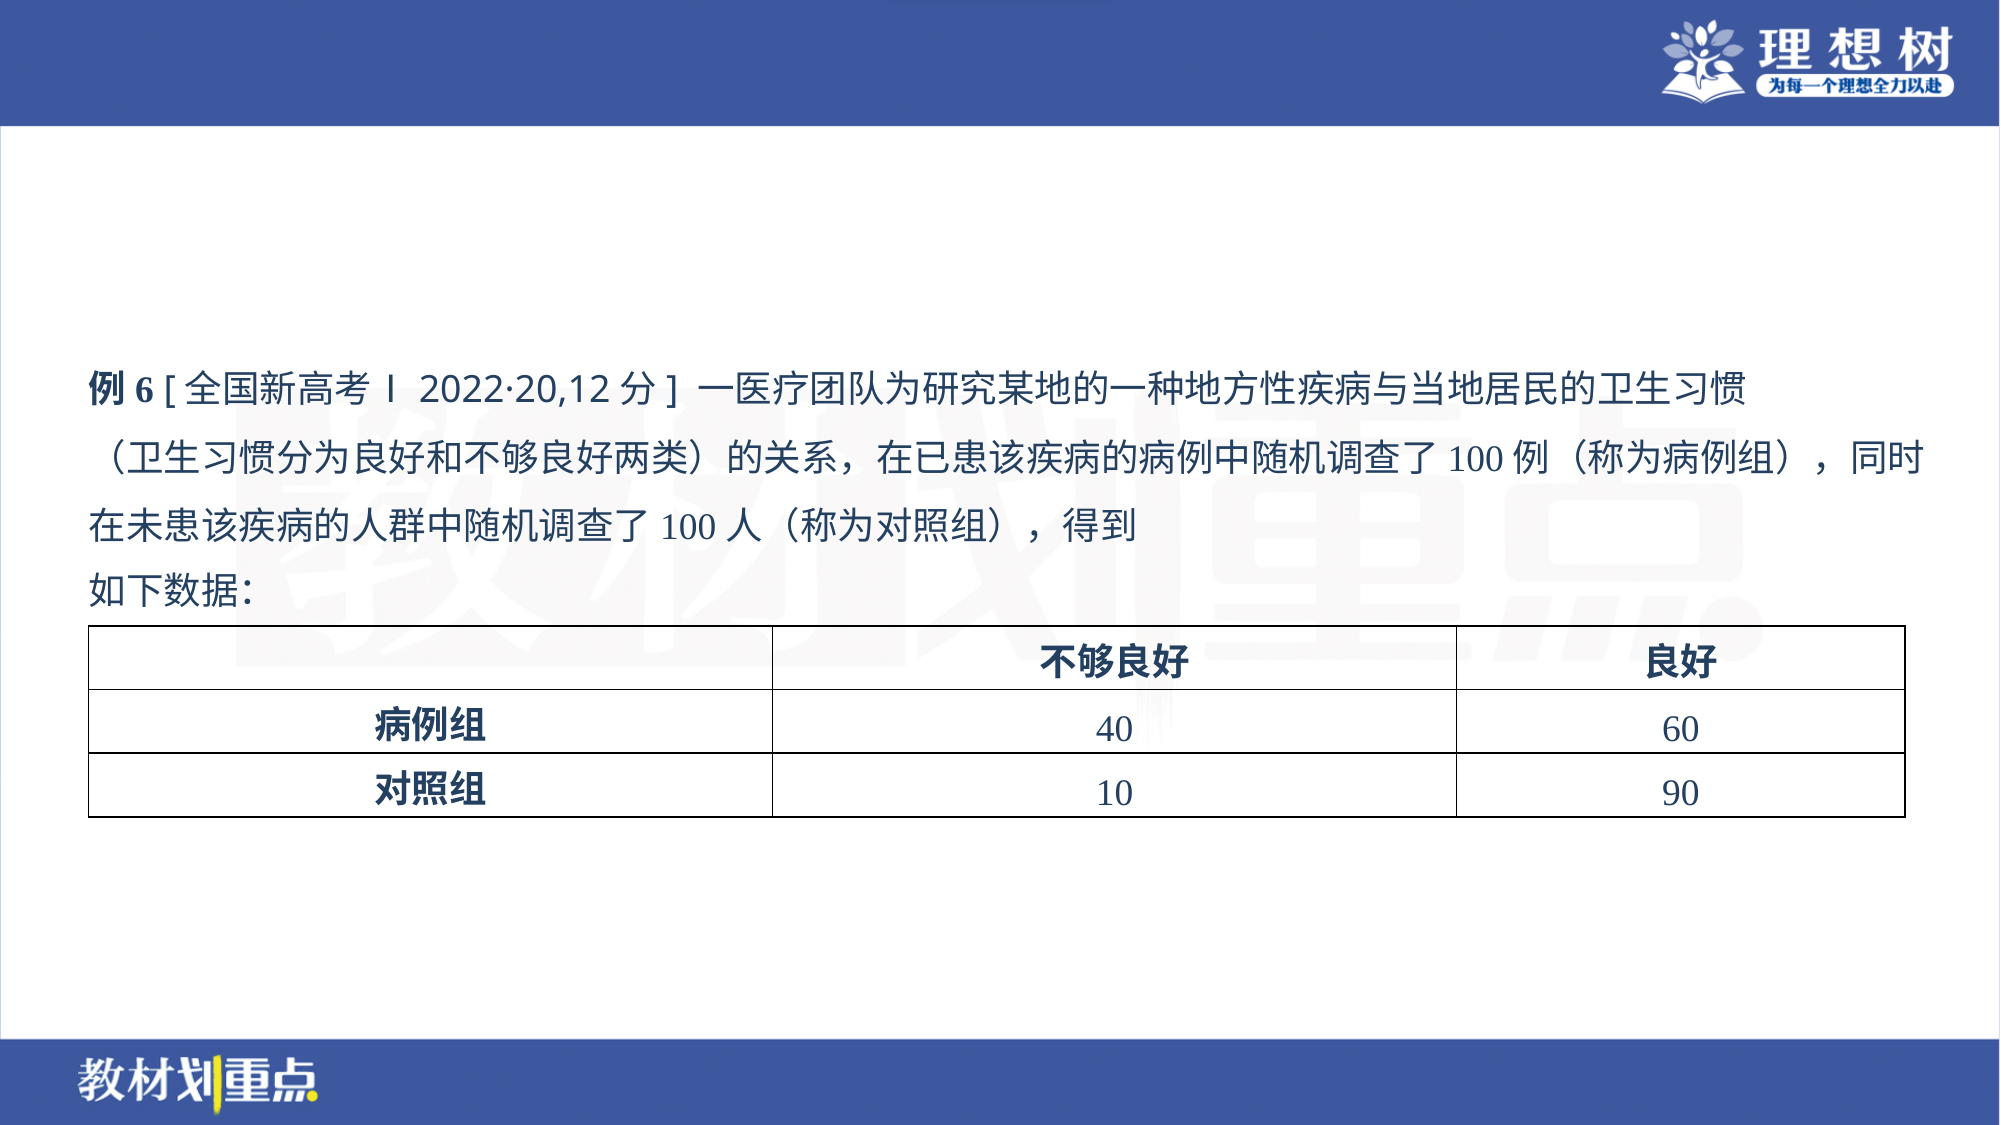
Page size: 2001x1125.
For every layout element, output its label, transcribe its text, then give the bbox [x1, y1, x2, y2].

table_header 良好 [1457, 627, 1904, 689]
table_cell 90 [1457, 754, 1904, 816]
picture [0, 0, 2000, 1125]
table_cell 病例组 [89, 690, 772, 752]
table_cell 对照组 [89, 754, 772, 816]
table_cell 60 [1457, 690, 1904, 752]
table_cell 40 [773, 690, 1456, 752]
table_header [89, 627, 772, 689]
table_cell 10 [773, 754, 1456, 816]
table_header 不够良好 [773, 627, 1456, 689]
text_box 例6 [全国新高考Ⅰ2022·20,12分] 一医疗团队为研究某地的一种地方性疾病与当地居民的卫生习惯 （卫生习惯分为良好和不够良好两类）的关系，在已患该疾病的病例中随机调查了100例（称为病例组），同时 在未患该疾病的人群中随机调查了100人（称为对照组），得到 如下数据： [88, 341, 1911, 606]
